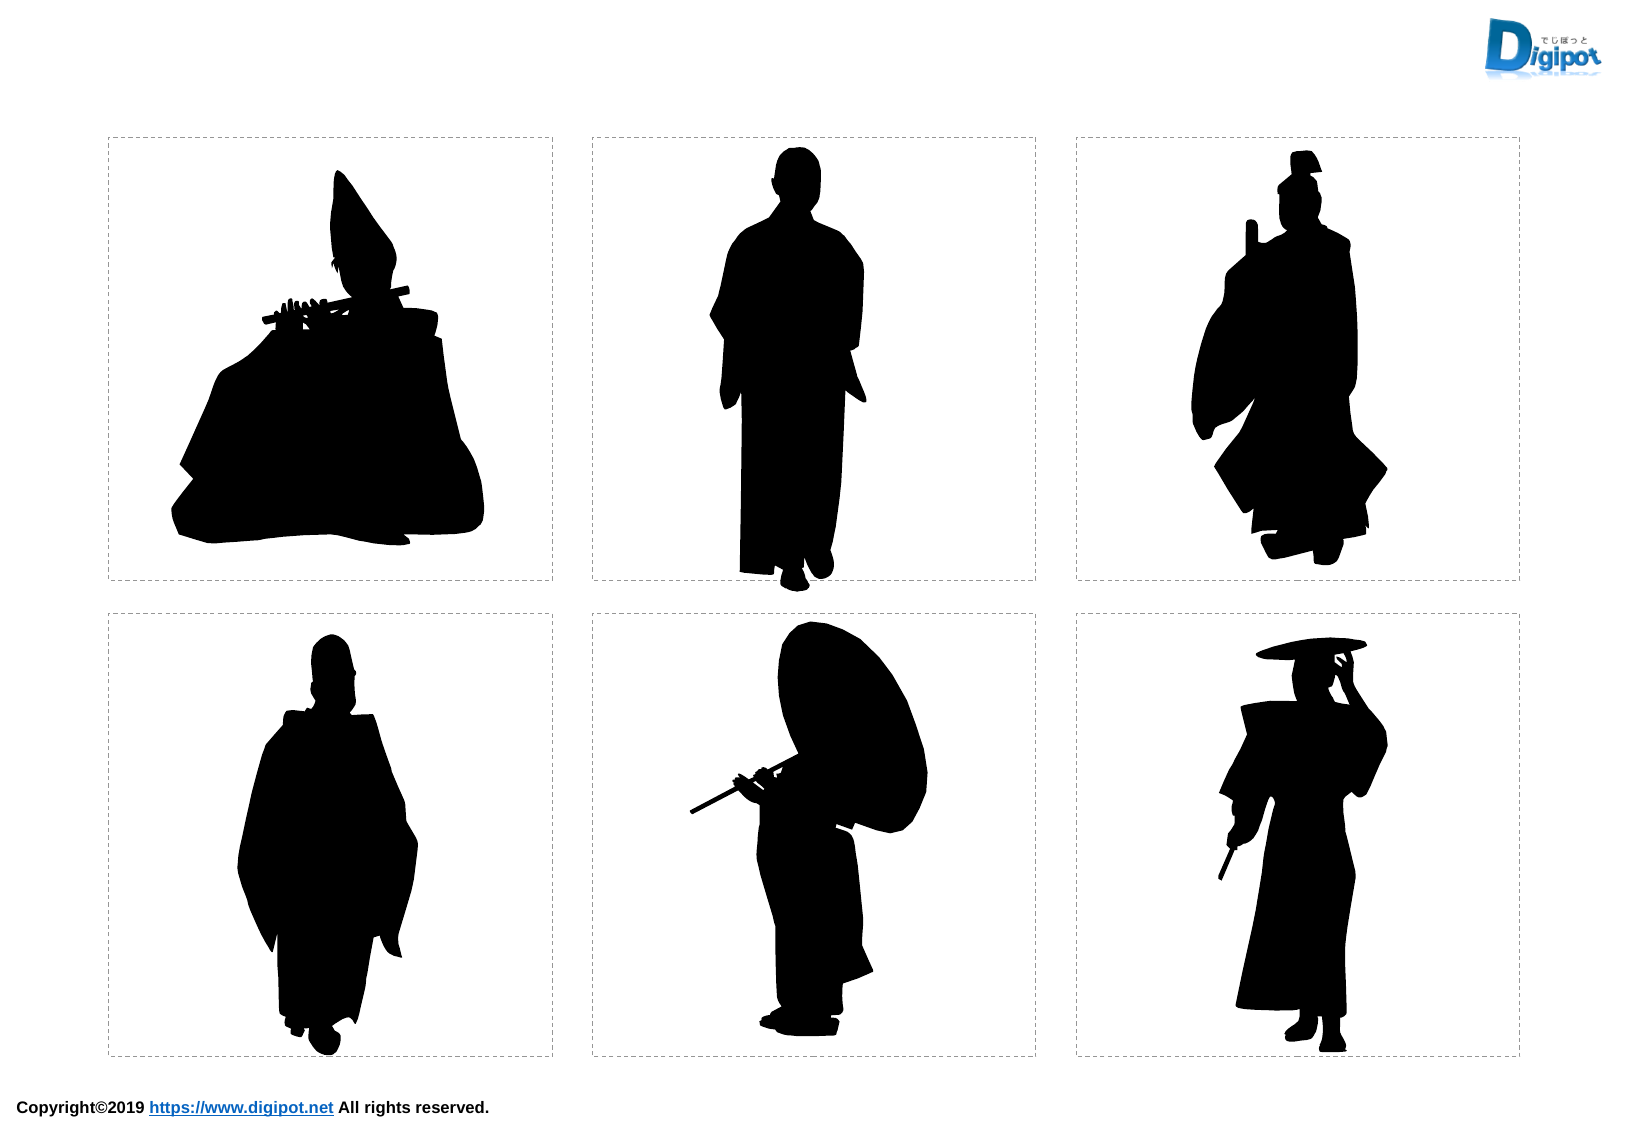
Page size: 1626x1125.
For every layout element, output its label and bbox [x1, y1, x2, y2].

picture [1485, 18, 1602, 82]
text_box [1218, 637, 1388, 1053]
text_box [709, 147, 867, 592]
text_box [237, 634, 418, 1056]
text_box [1191, 150, 1388, 566]
text_box [171, 170, 485, 546]
text_box [689, 621, 928, 1037]
